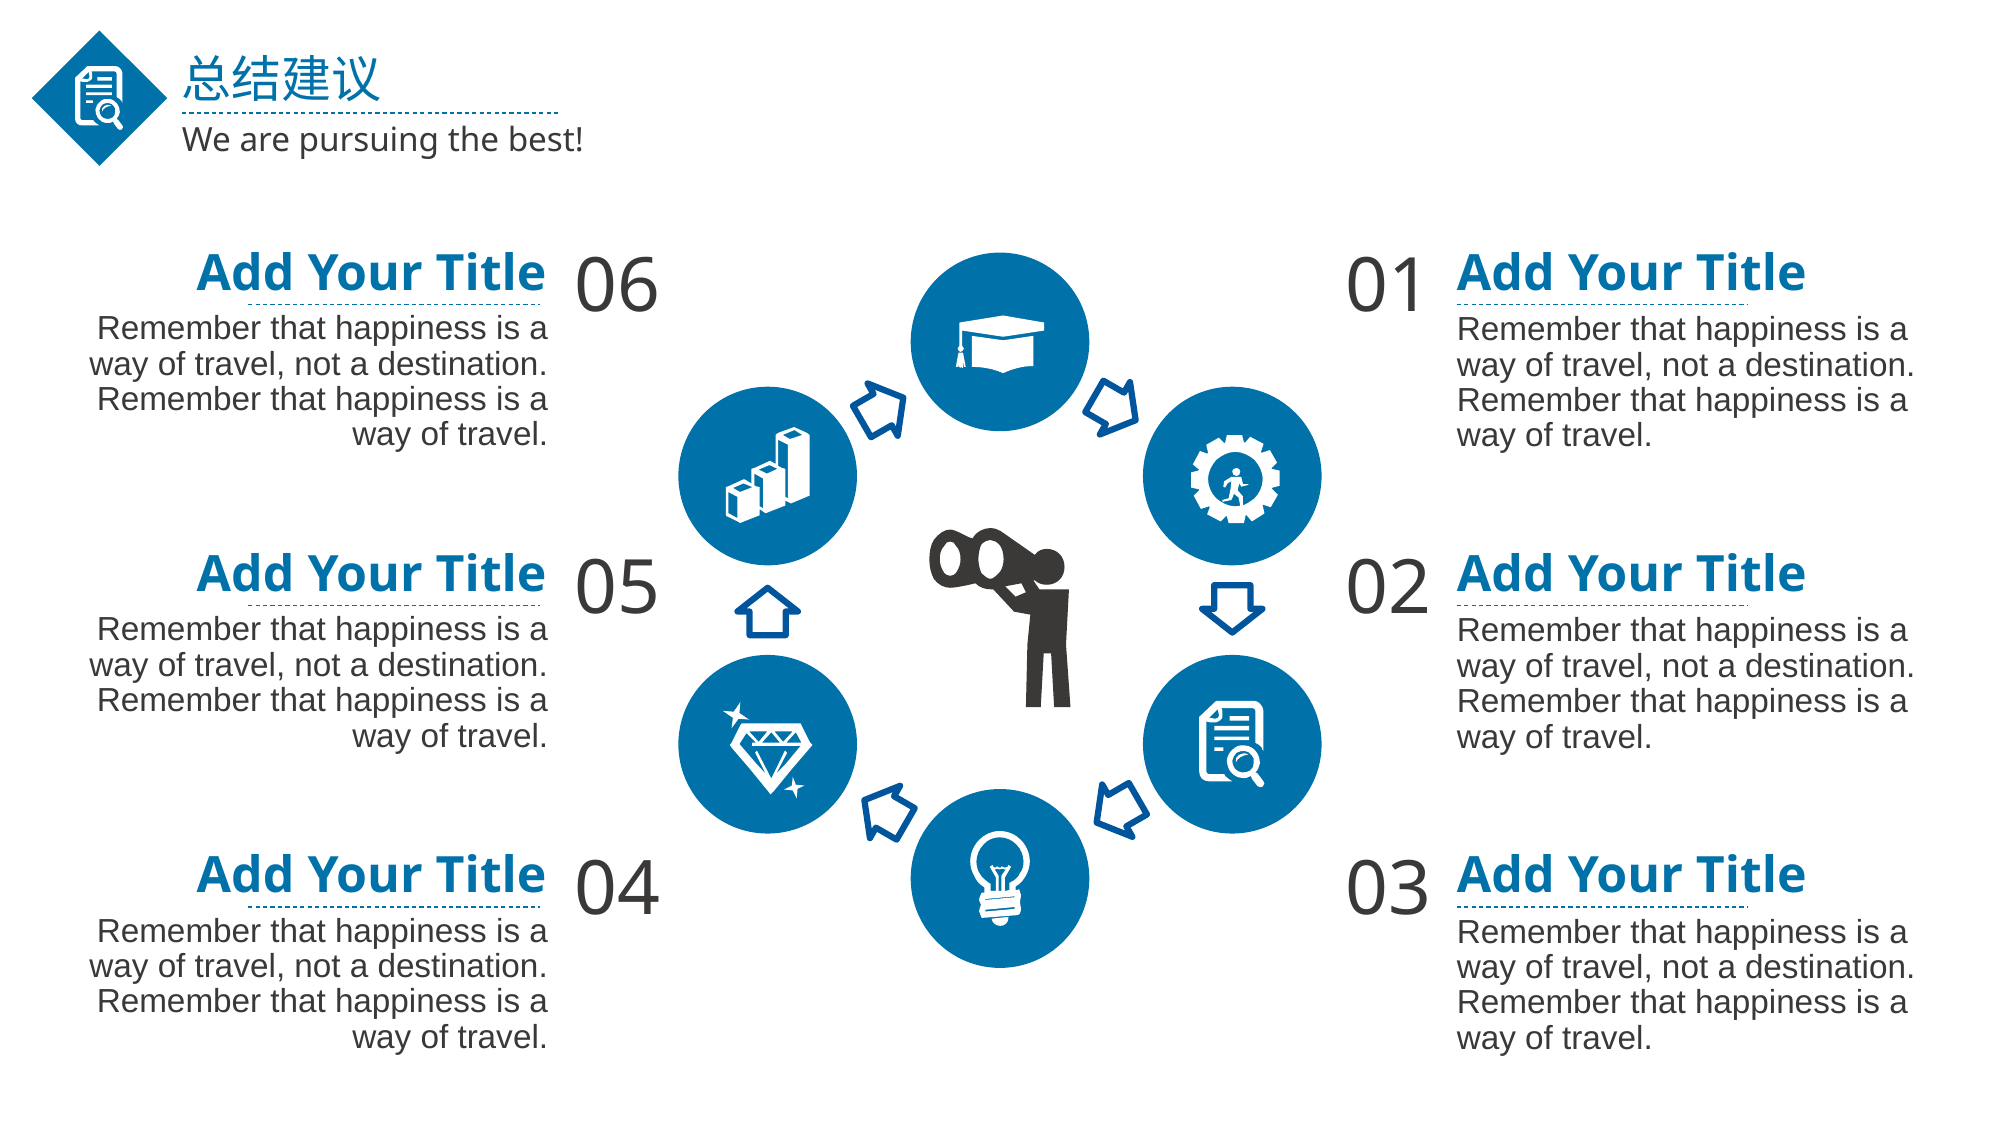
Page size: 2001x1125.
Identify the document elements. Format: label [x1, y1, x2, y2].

text_box [1265, 229, 1955, 463]
text_box [741, 378, 1263, 843]
text_box [50, 229, 741, 462]
text_box [910, 252, 1090, 432]
text_box [1142, 654, 1322, 834]
text_box [31, 30, 673, 166]
text_box [50, 530, 741, 763]
text_box [678, 654, 857, 834]
text_box [678, 386, 857, 566]
text_box [50, 831, 741, 1065]
text_box [910, 789, 1090, 968]
text_box [1142, 386, 1322, 566]
text_box [1265, 530, 1955, 764]
text_box [1265, 831, 1955, 1066]
